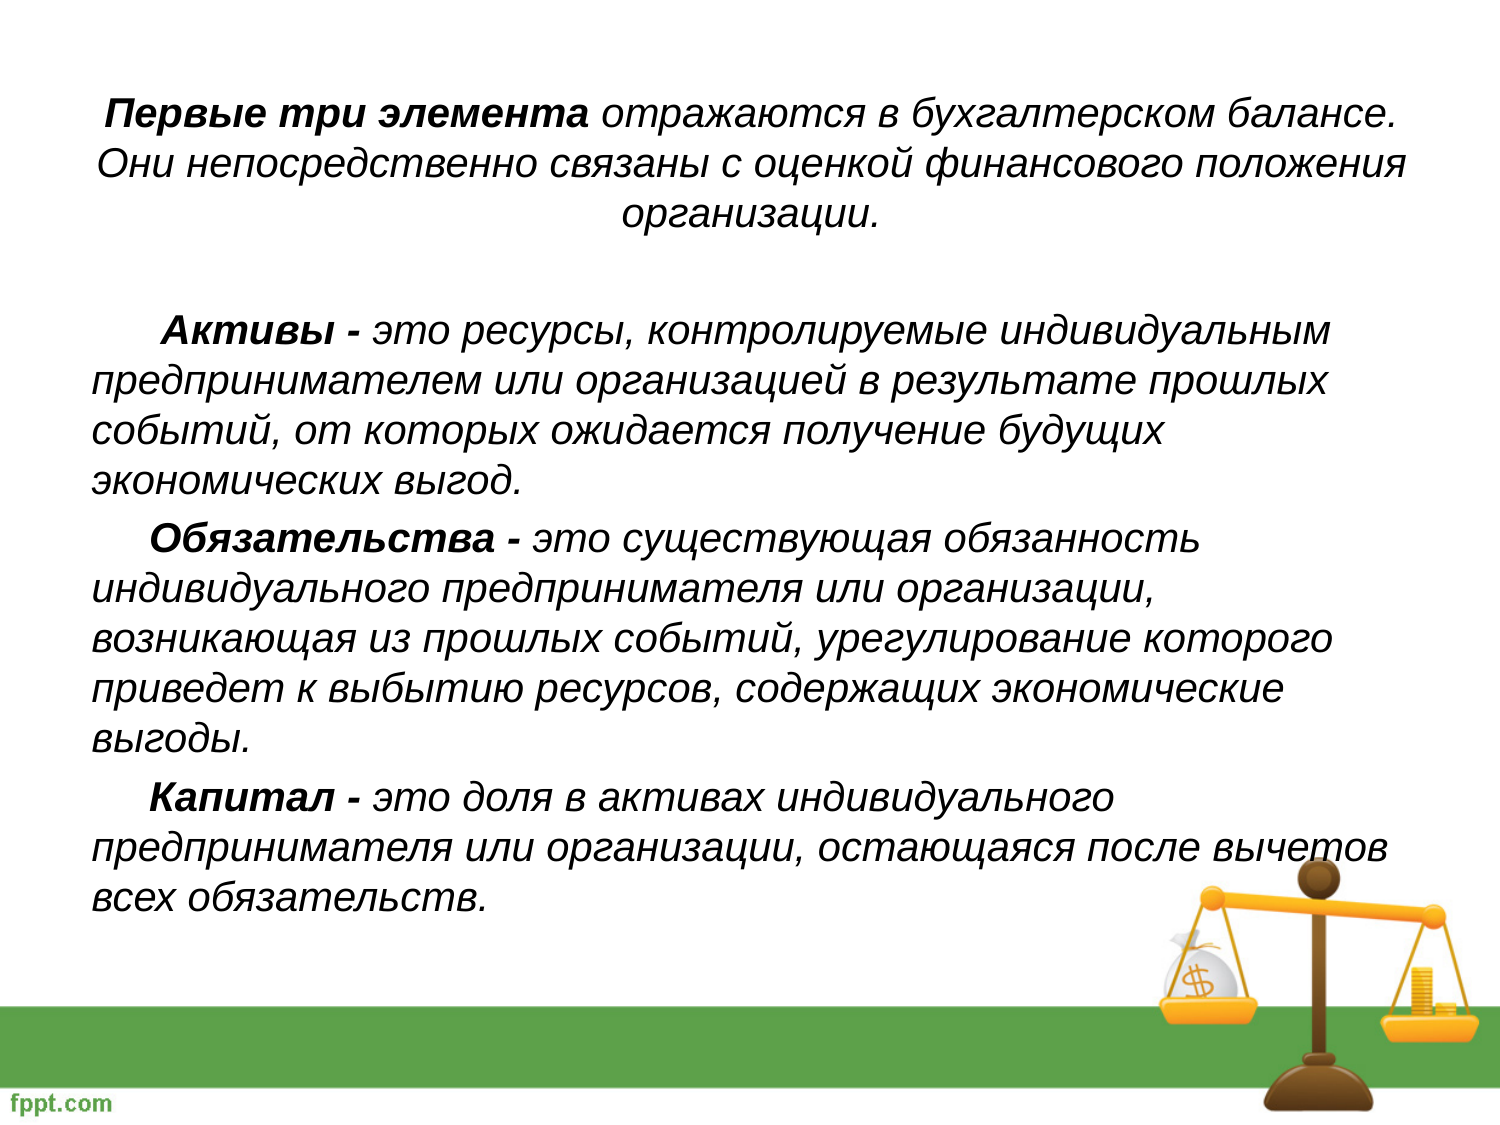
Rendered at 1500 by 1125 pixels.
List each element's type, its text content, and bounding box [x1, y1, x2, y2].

picture [0, 0, 1500, 1125]
list Первые три элемента отражаются в бухгалтерском балансе. Они непосредственно связаны с оценкой финансового положения организации. Активы - это ресурсы, контролируемые индивидуальным предпринимателем или организацией в результате прошлых событий, от которых ожидается получение будущих экономических выгод. Обязательства - это существующая обязанность индивидуального предпринимателя или организации, возникающая из прошлых событий, урегулирование которого приведет к выбытию ресурсов, содержащих экономические выгоды. Капитал - это доля в активах индивидуального предпринимателя или организации, остающаяся после вычетов всех обязательств. [76, 78, 1427, 970]
